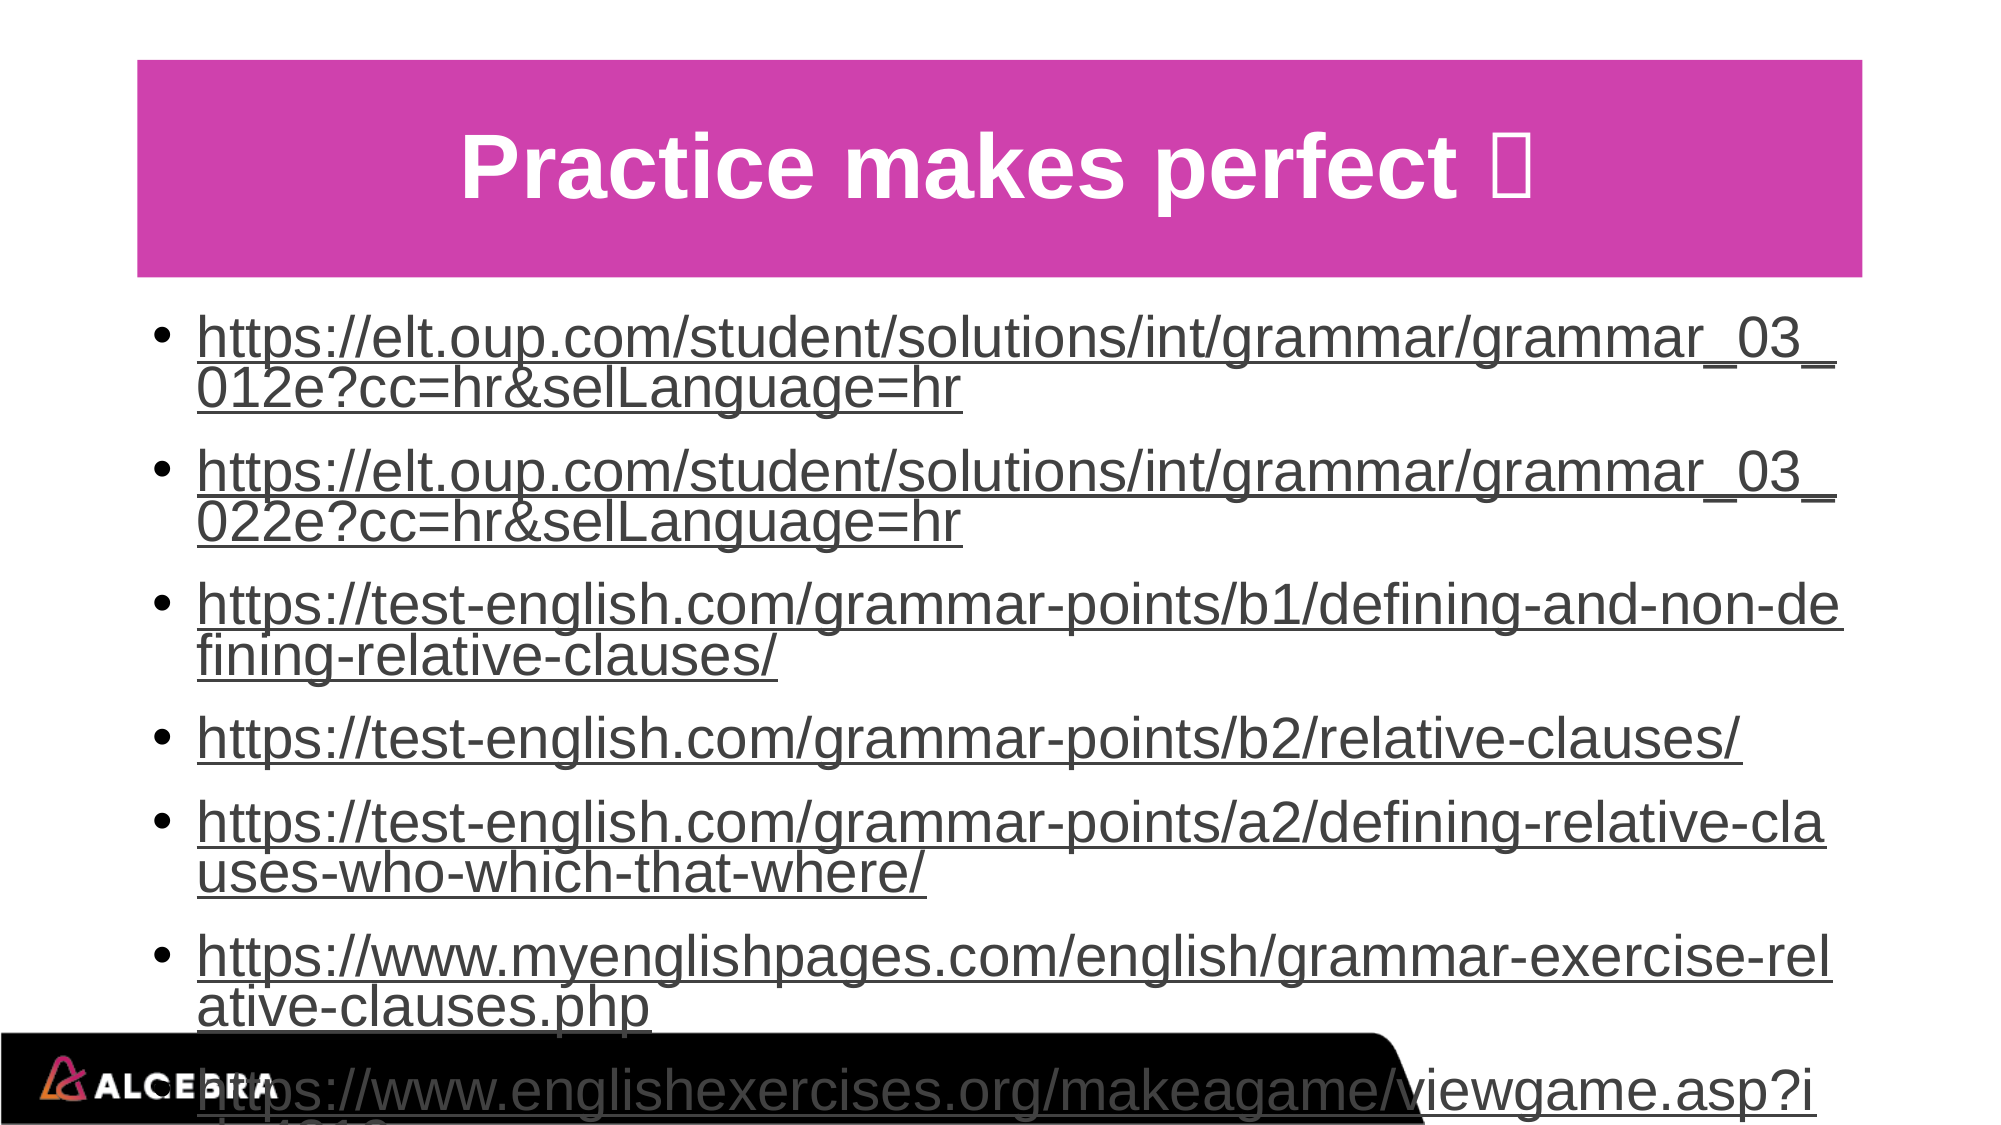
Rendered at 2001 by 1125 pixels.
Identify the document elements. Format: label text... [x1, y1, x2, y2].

title Practice makes perfect  [137, 59, 1863, 278]
list https://elt.oup.com/student/solutions/int/grammar/grammar_03_012e?cc=hr&selLanguage=hr https://elt.oup.com/student/solutions/int/grammar/grammar_03_022e?cc=hr&selLanguage=hr https://test-english.com/grammar-points/b1/defining-and-non-defining-relative-clauses/ https://test-english.com/grammar-points/b2/relative-clauses/ https://test-english.com/grammar-points/a2/defining-relative-clauses-who-which-that-where/ https://www.myenglishpages.com/english/grammar-exercise-relative-clauses.php https://www.englishexercises.org/makeagame/viewgame.asp?id=4219 [137, 299, 1863, 1014]
picture [0, 1032, 1425, 1125]
